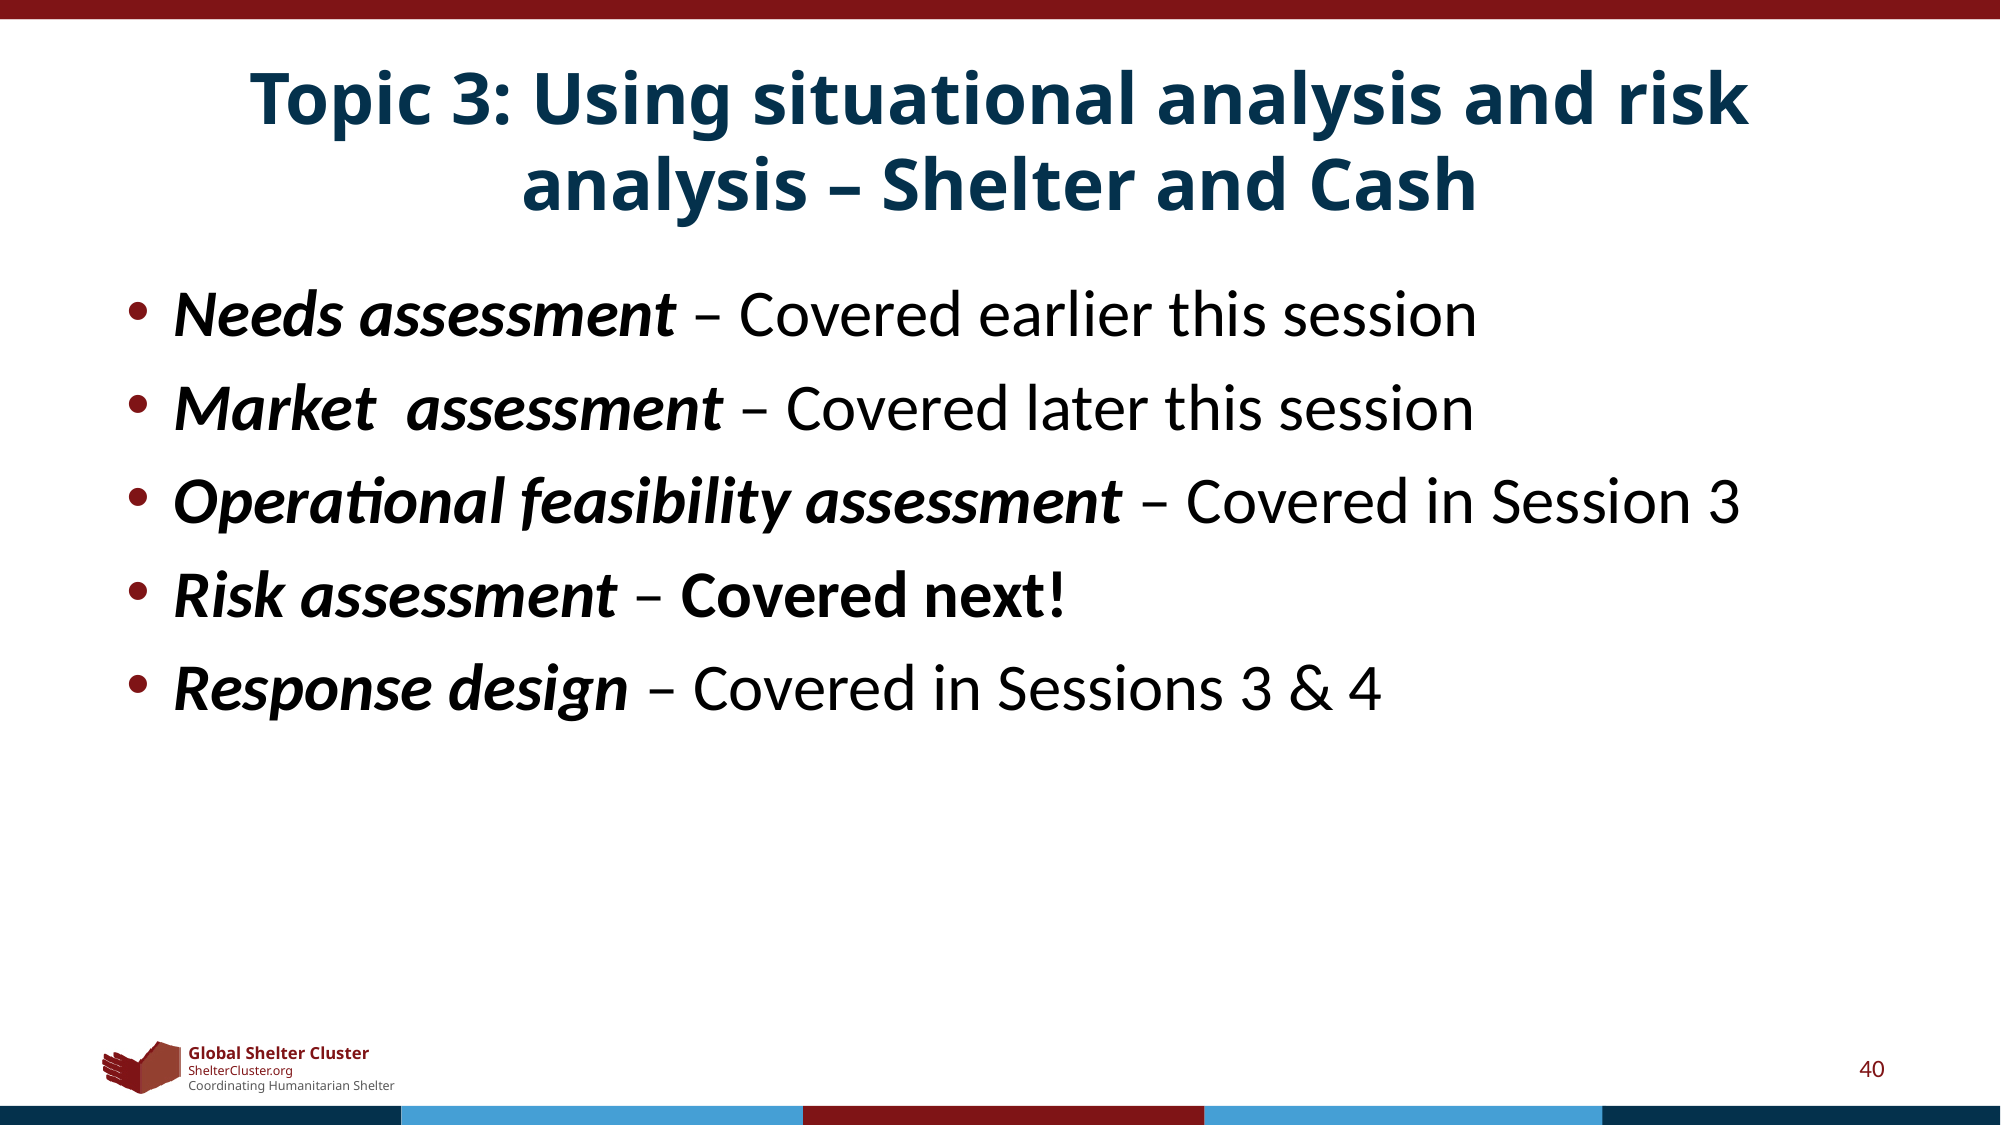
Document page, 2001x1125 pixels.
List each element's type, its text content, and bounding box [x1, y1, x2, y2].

picture [102, 1041, 181, 1094]
list Needs assessment – Covered earlier this session Market assessment – Covered later this session Operational feasibility assessment – Covered in Session 3 Risk assessment – Covered next! Response design – Covered in Sessions 3 & 4 [99, 262, 1900, 1005]
title Topic 3: Using situational analysis and risk analysis – Shelter and Cash [99, 45, 1900, 233]
slide_number 40 [1433, 1037, 1900, 1098]
